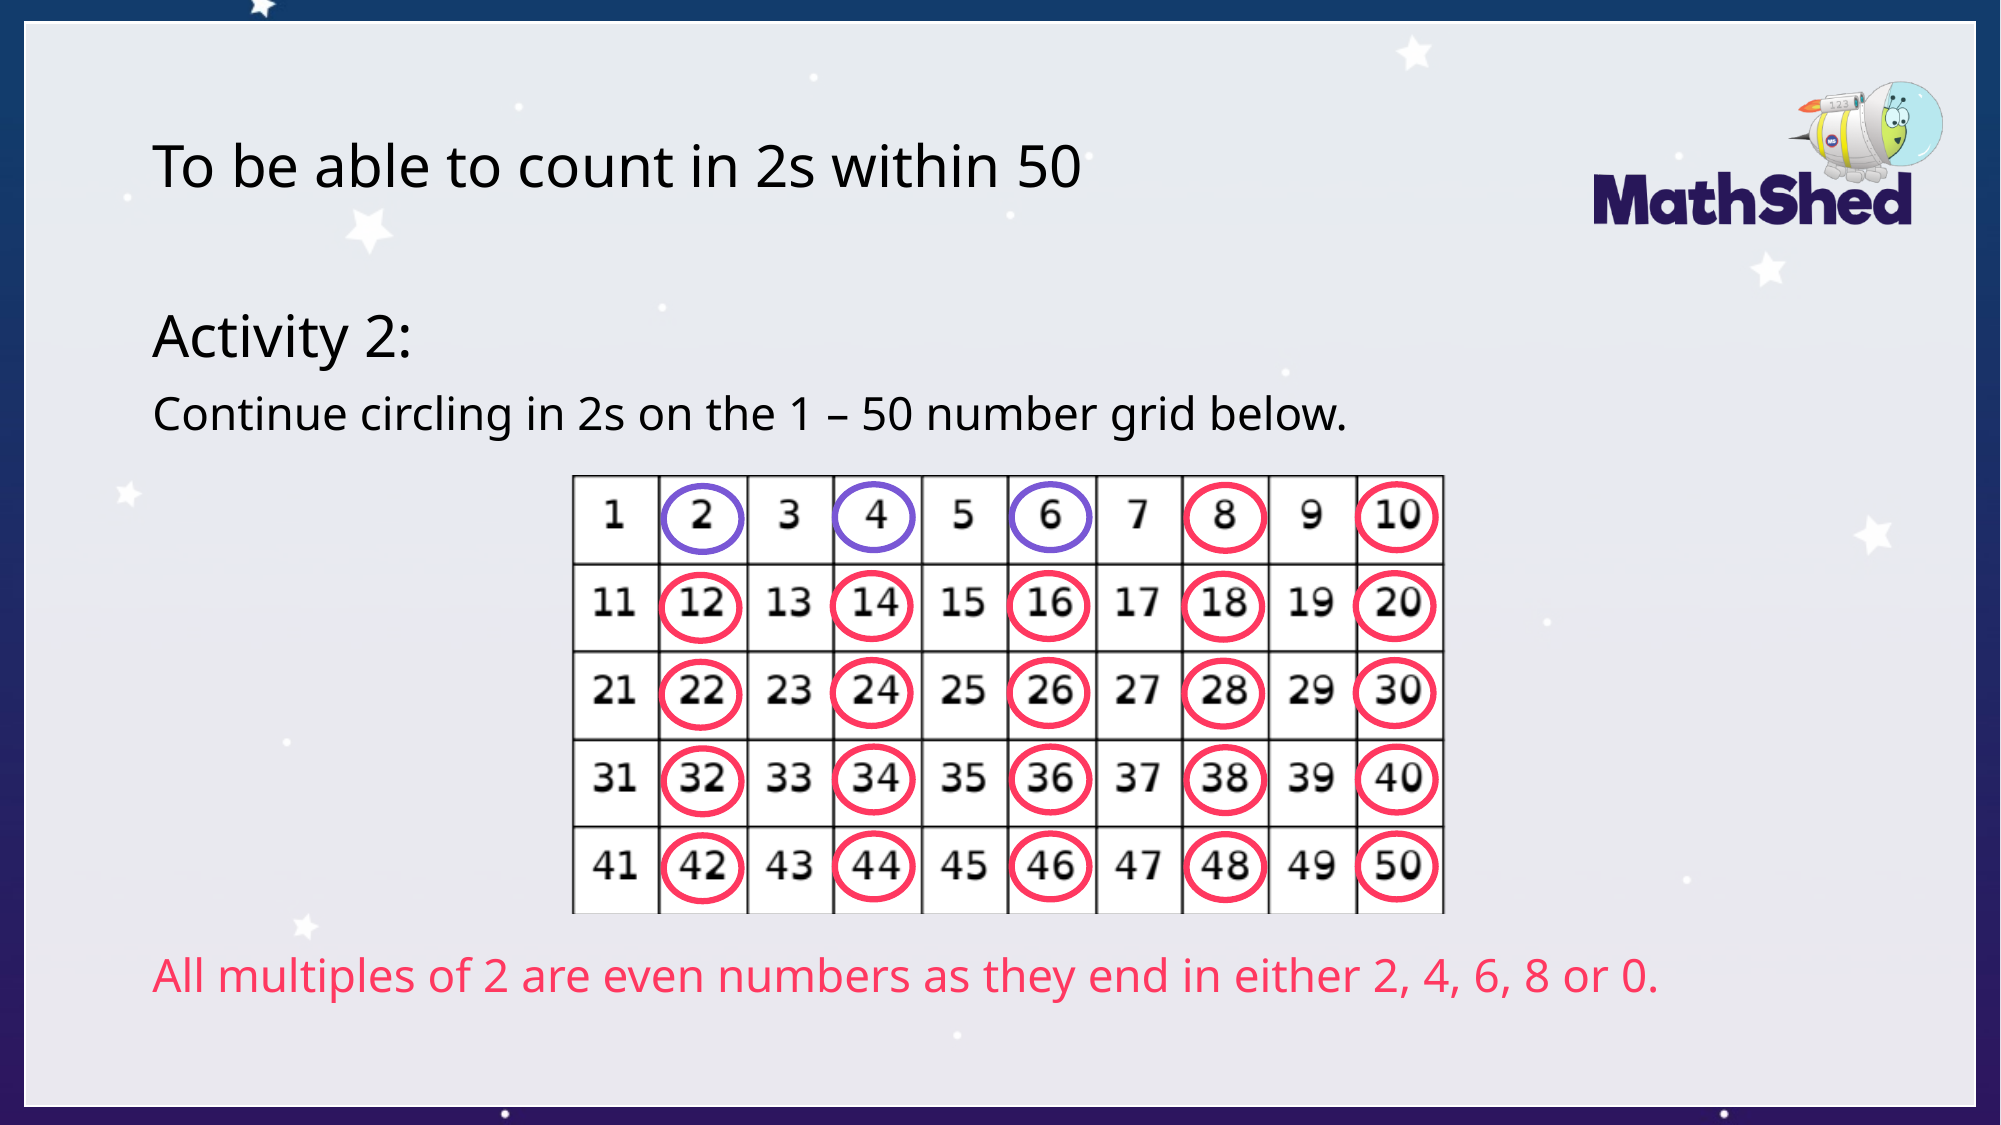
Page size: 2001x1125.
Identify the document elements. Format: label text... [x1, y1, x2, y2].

picture [0, 0, 2001, 1125]
title To be able to count in 2s within 50 [137, 59, 1578, 278]
list Activity 2: Continue circling in 2s on the 1 – 50 number grid below. All multiples of 2 are even numbers as they end in either 2, 4, 6, 8 or 0. [137, 299, 1863, 1014]
